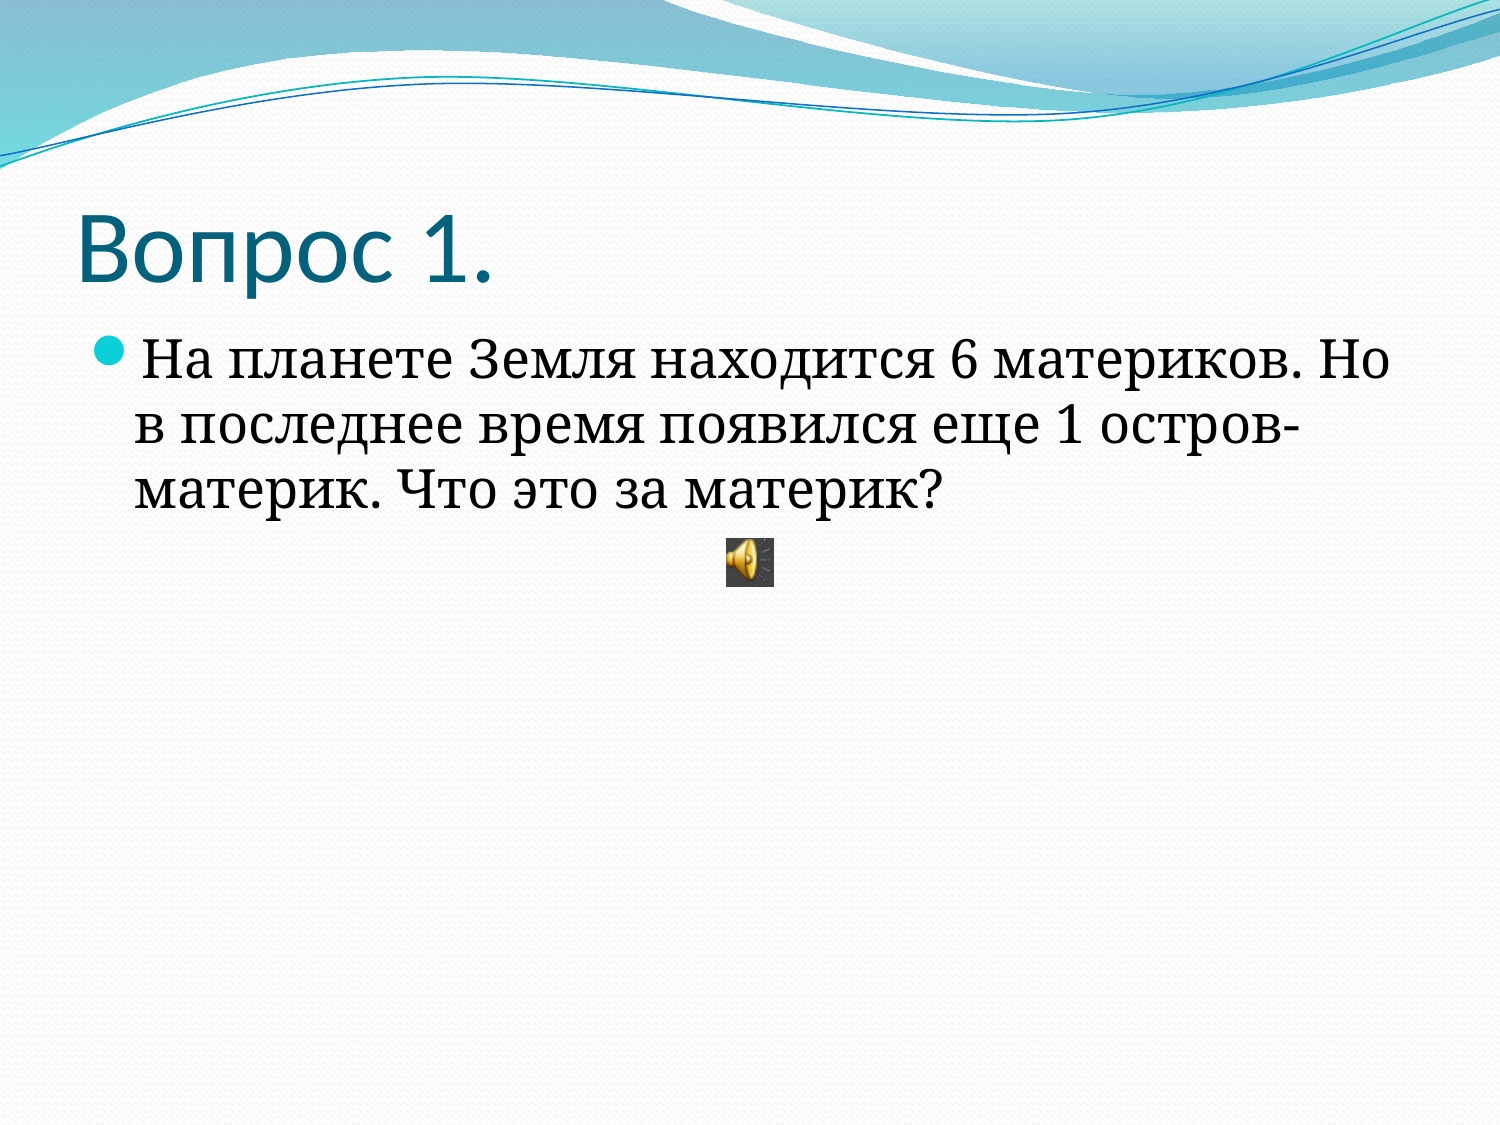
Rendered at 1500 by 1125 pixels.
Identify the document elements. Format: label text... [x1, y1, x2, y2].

picture [724, 537, 776, 588]
list На планете Земля находится 6 материков. Но в последнее время появился еще 1 остров- материк. Что это за материк? [75, 317, 1425, 1038]
title Вопрос 1. [75, 115, 1425, 303]
